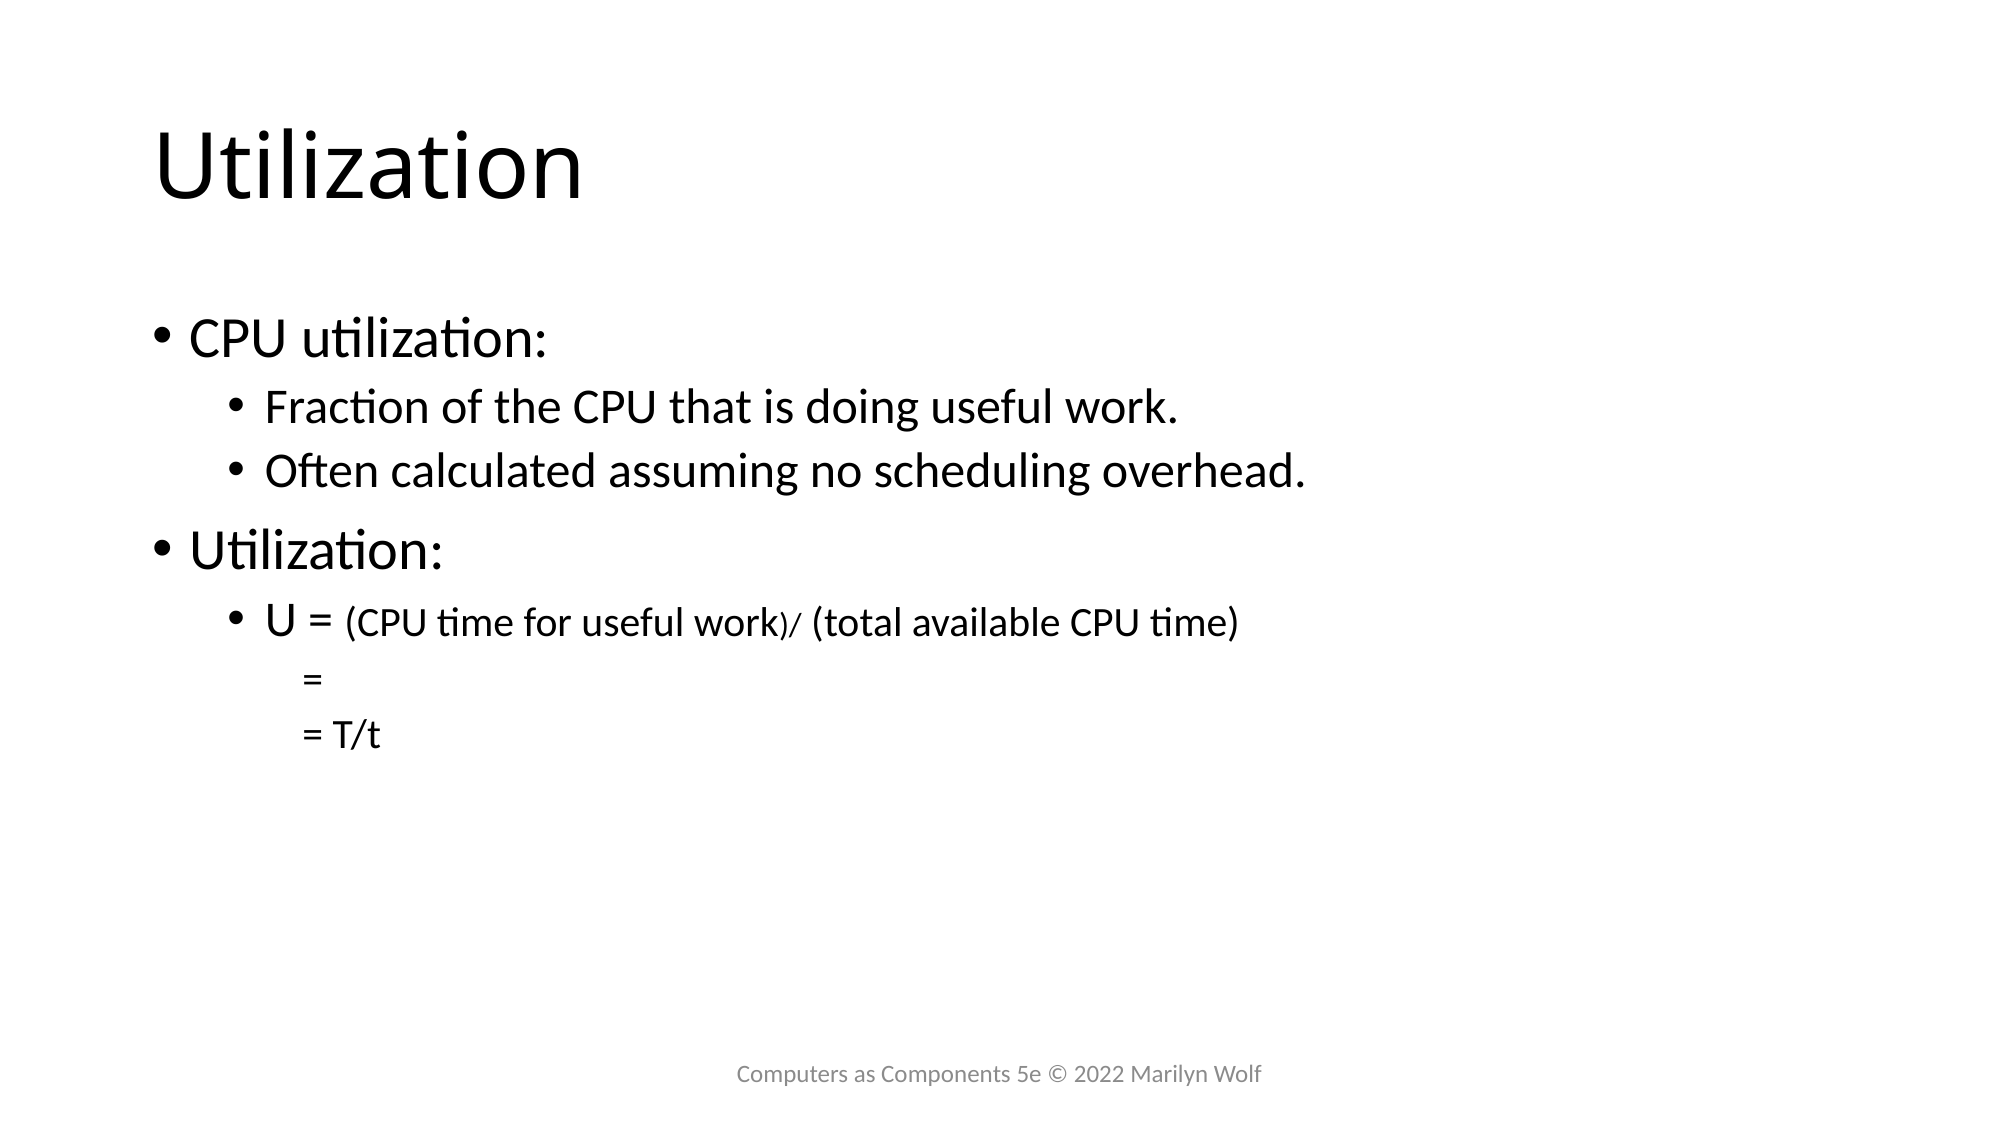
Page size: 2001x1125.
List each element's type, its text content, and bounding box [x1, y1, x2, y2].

footer Computers as Components 5e © 2022 Marilyn Wolf [662, 1042, 1338, 1103]
title Utilization [137, 59, 1863, 278]
